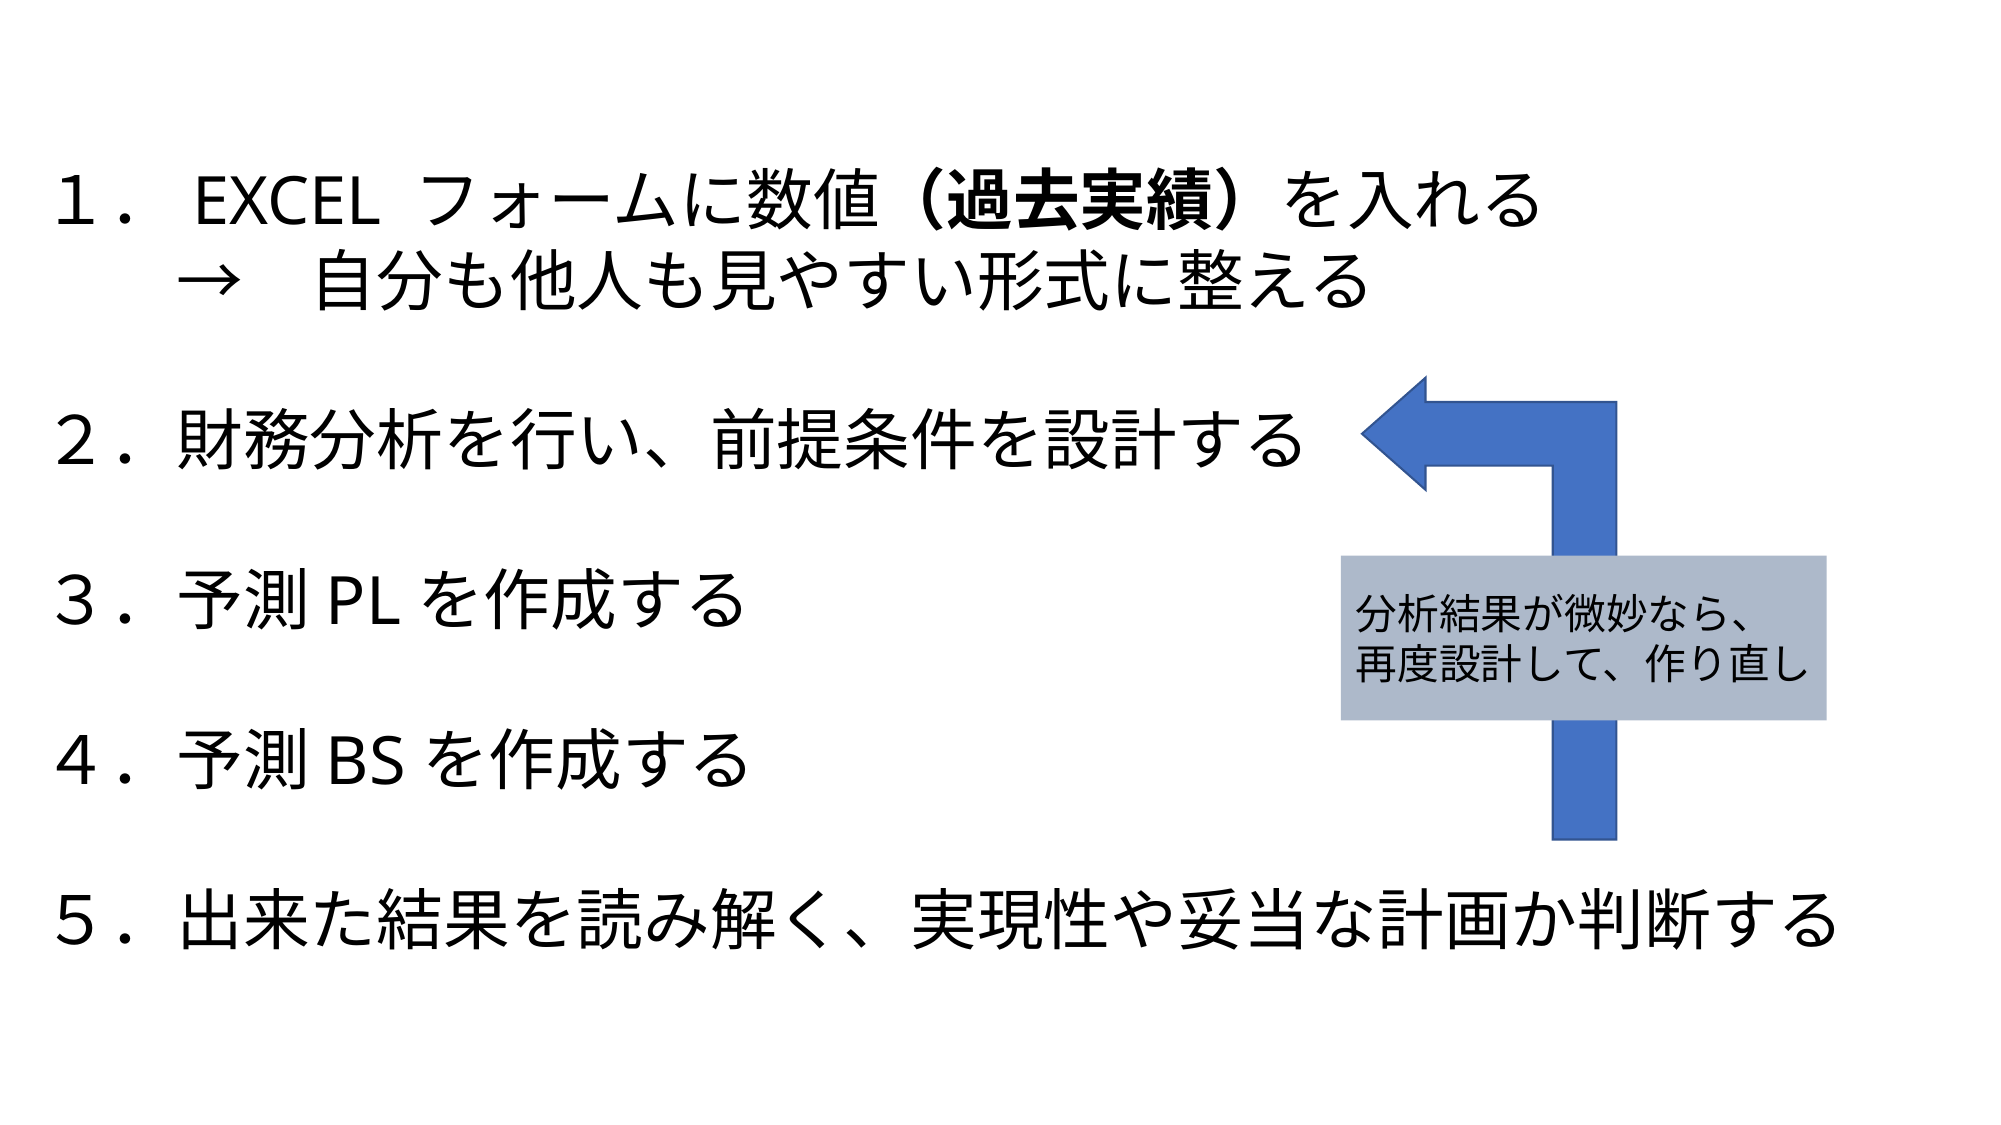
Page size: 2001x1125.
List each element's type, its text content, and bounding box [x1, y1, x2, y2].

text_box [1551, 721, 1618, 841]
text_box １．EXCEL フォームに数値（過去実績）を入れる → 自分も他人も見やすい形式に整える ２．財務分析を行い、前提条件を設計する ３．予測PLを作成する ４．予測BSを作成する ５．出来た結果を読み解く、実現性や妥当な計画か判断する [28, 150, 1972, 966]
text_box 分析結果が微妙なら、 再度設計して、作り直し [1340, 555, 1827, 721]
text_box [1360, 375, 1618, 555]
